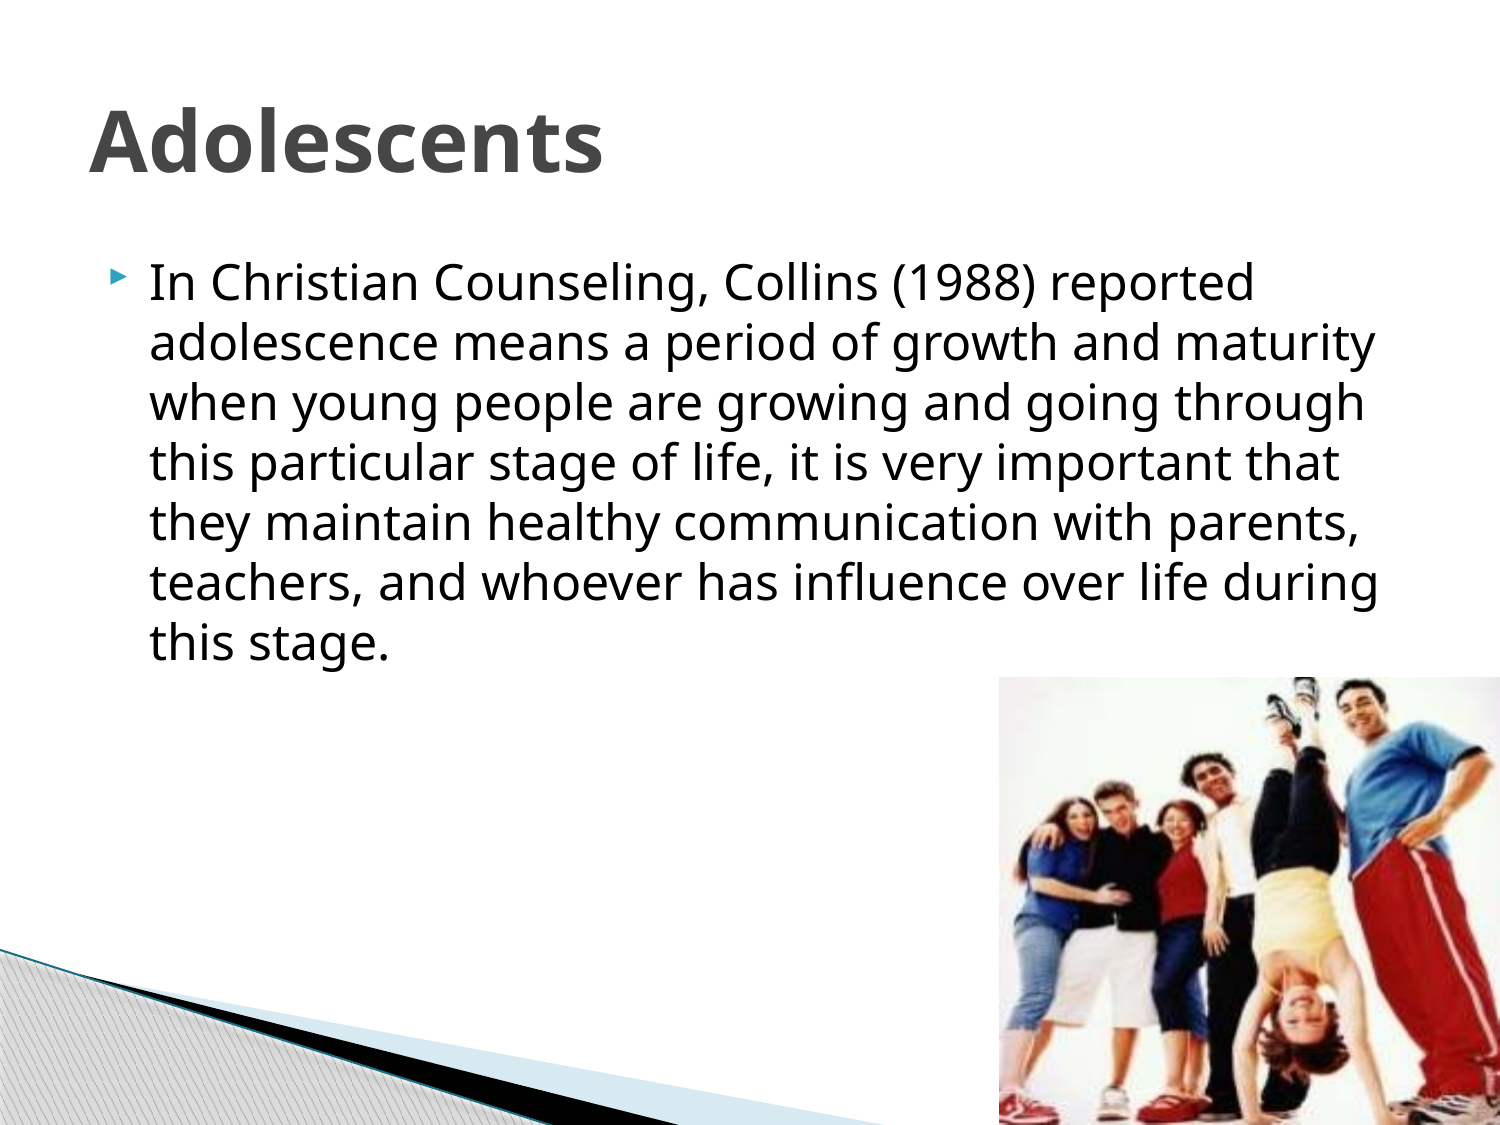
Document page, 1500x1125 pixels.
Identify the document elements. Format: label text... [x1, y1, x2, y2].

list In Christian Counseling, Collins (1988) reported adolescence means a period of growth and maturity when young people are growing and going through this particular stage of life, it is very important that they maintain healthy communication with parents, teachers, and whoever has influence over life during this stage. [75, 243, 1425, 986]
picture [999, 677, 1500, 1125]
title Adolescents [75, 45, 1425, 233]
